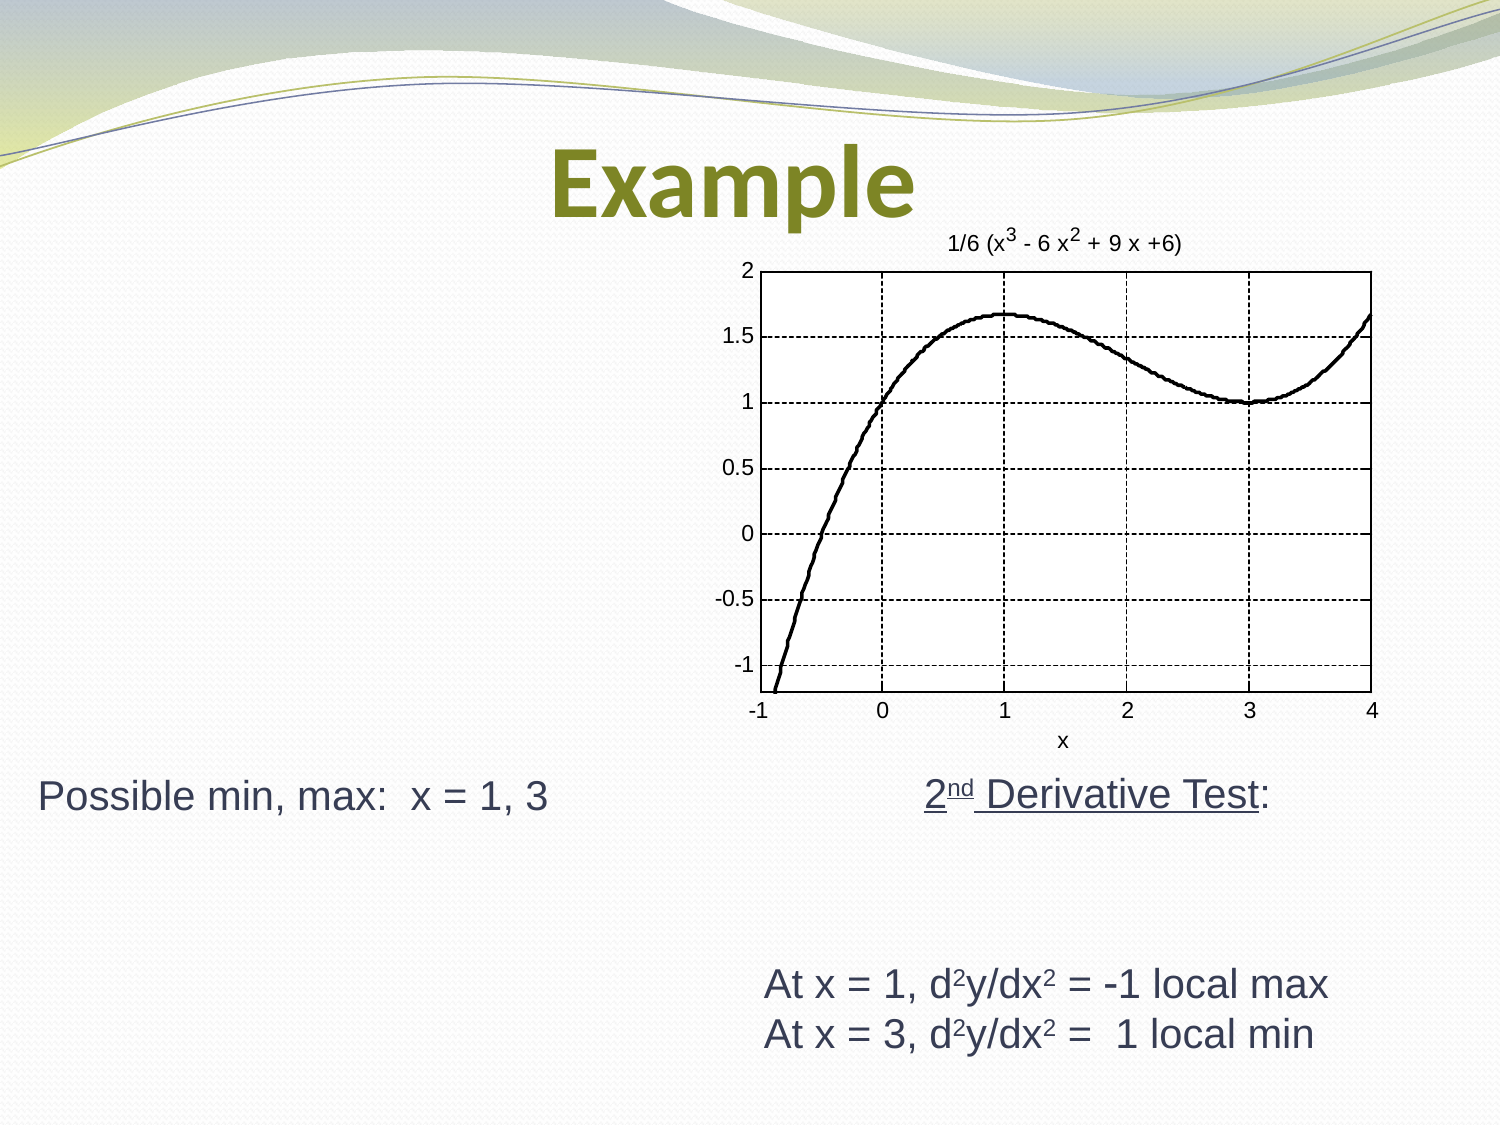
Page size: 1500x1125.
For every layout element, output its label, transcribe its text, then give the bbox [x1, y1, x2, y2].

picture [657, 223, 1447, 760]
title Example [52, 50, 1415, 239]
